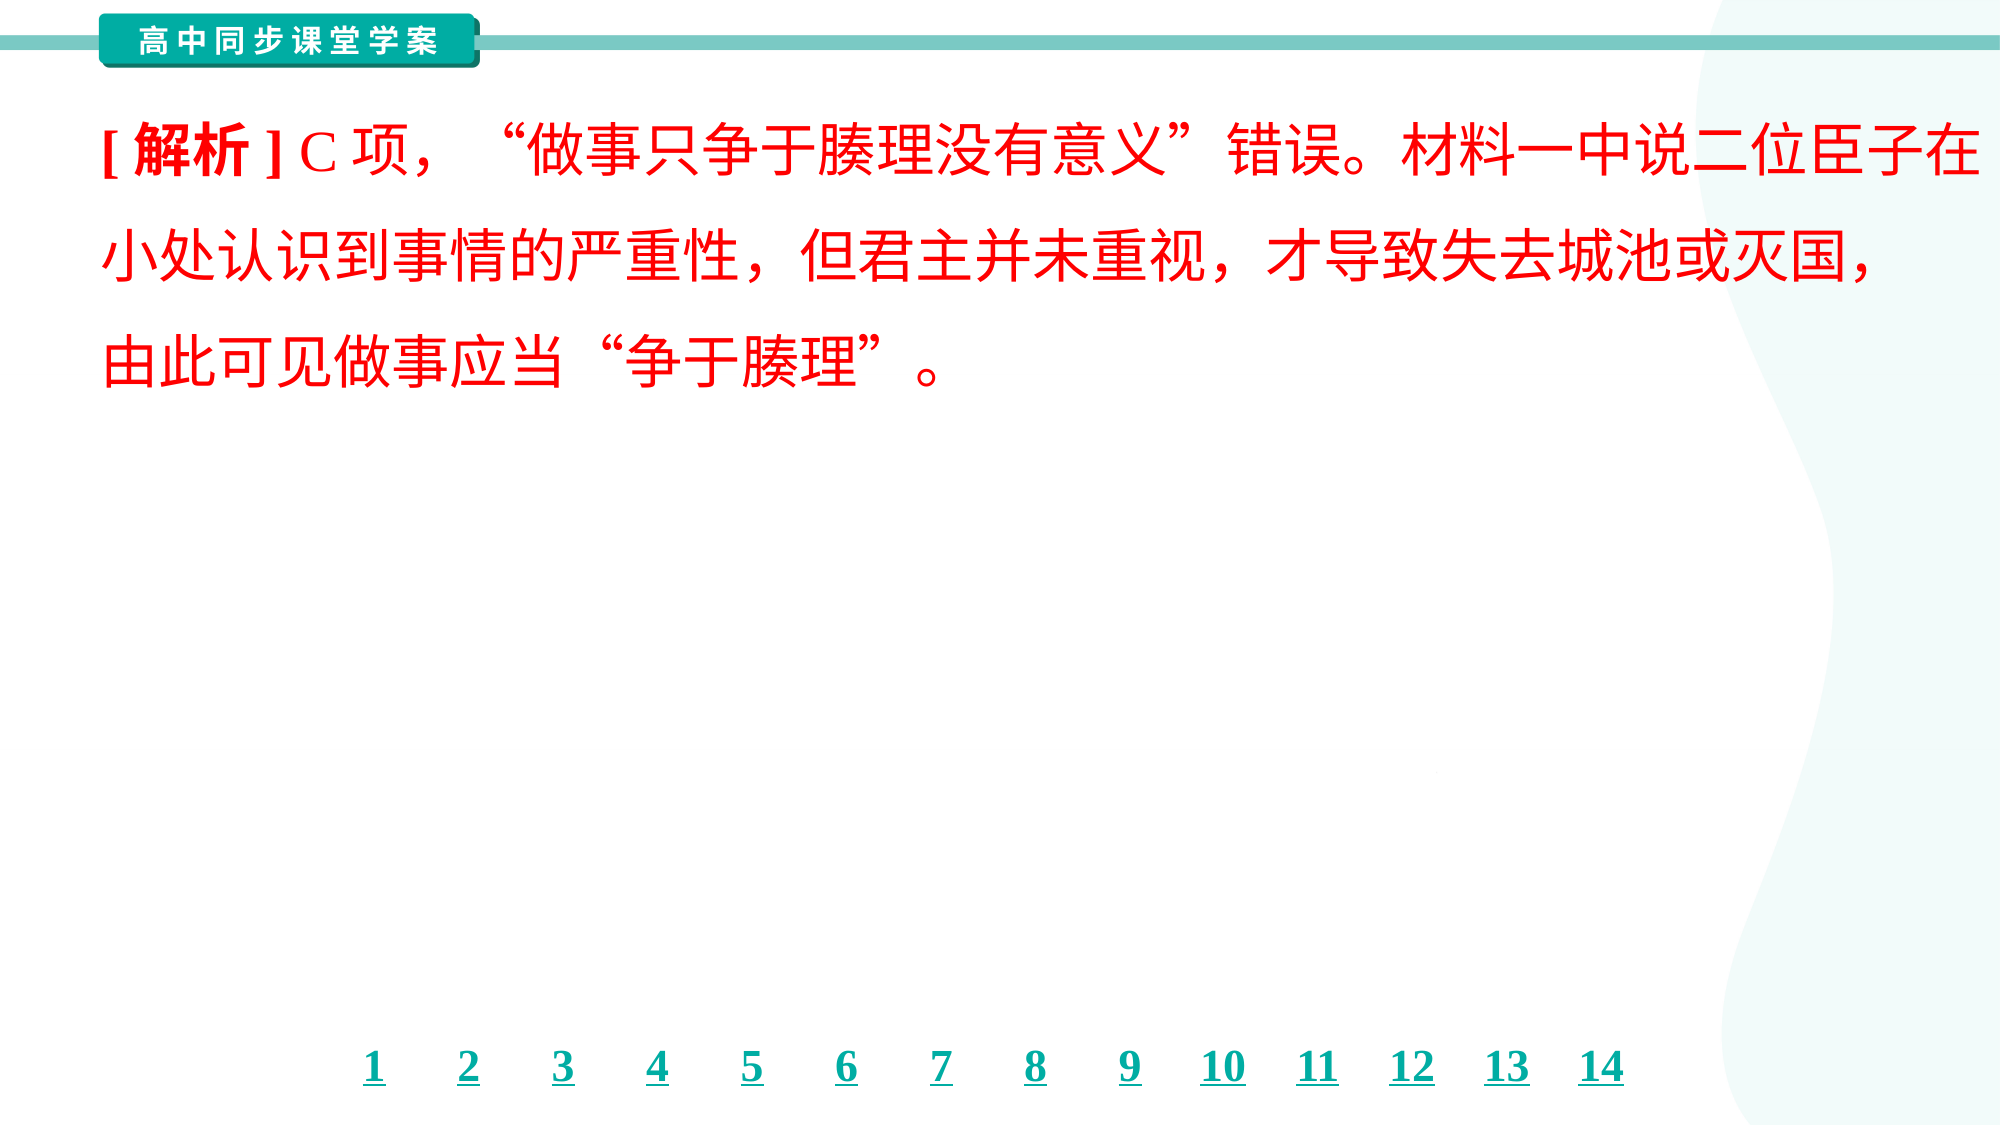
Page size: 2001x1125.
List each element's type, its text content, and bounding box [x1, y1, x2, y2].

picture [0, 0, 2000, 1125]
text_box [解析] C项，“做事只争于腠理没有意义”错误。材料一中说二位臣子在 小处认识到事情的严重性，但君主并未重视，才导致失去城池或灭国， 由此可见做事应当“争于腠理”。 [100, 76, 1899, 396]
